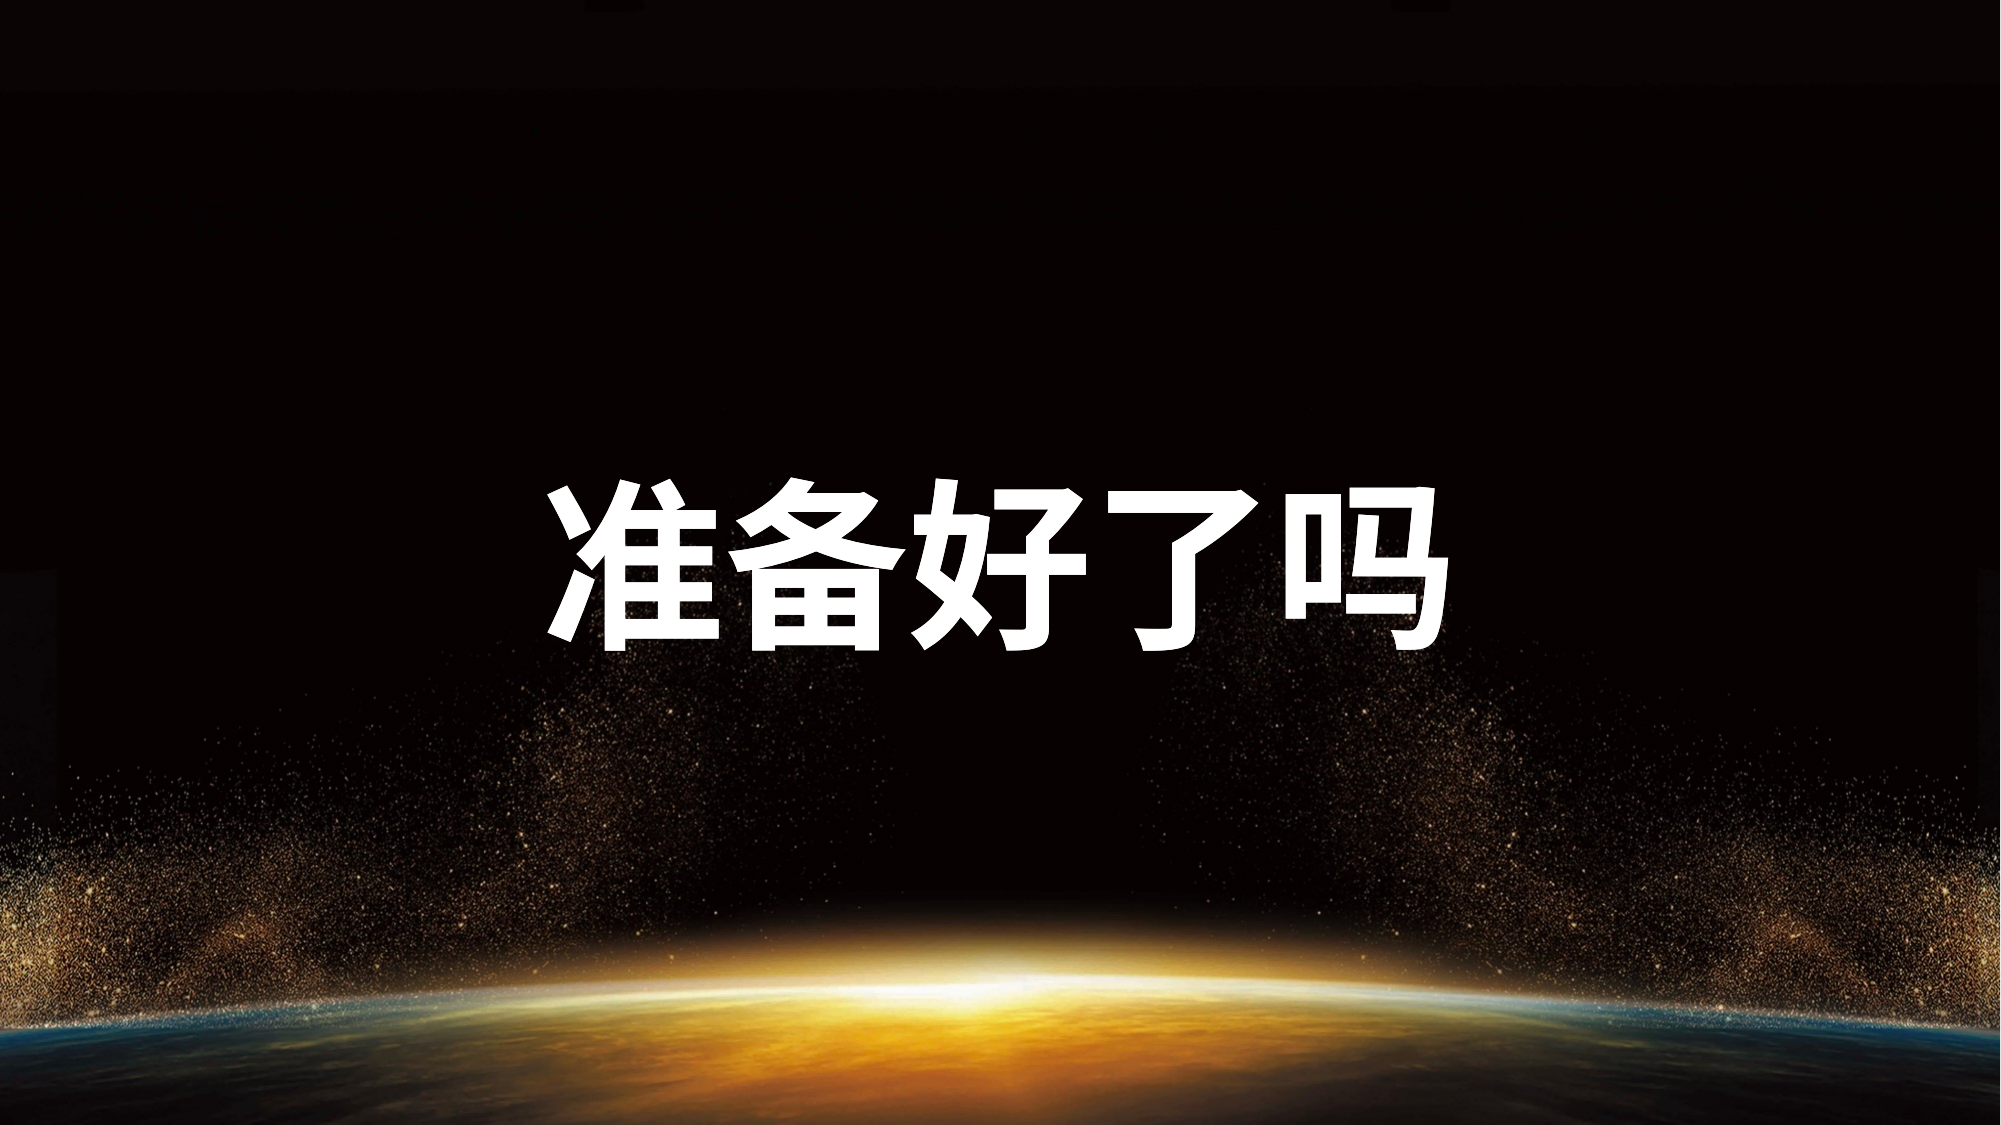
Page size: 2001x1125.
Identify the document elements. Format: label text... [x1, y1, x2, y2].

picture [0, 0, 2001, 1125]
text_box 准备好了吗 [527, 443, 1473, 679]
